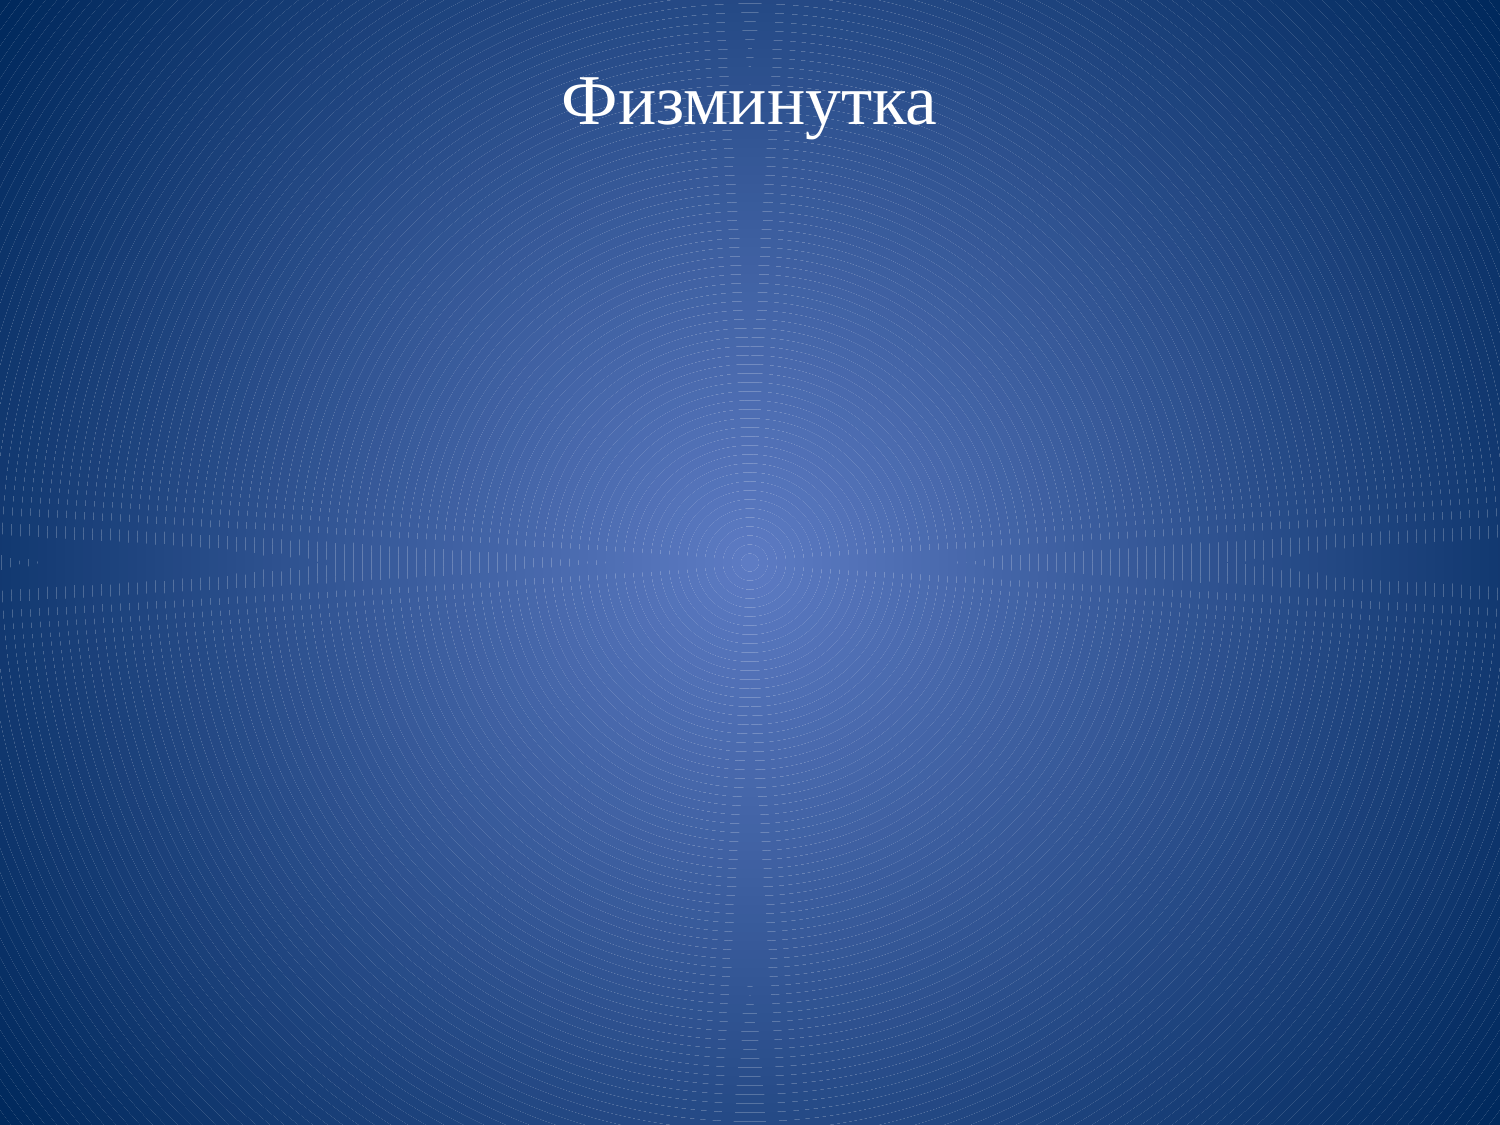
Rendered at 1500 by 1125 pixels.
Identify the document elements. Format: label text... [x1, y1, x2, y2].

title Физминутка [75, 45, 1425, 233]
